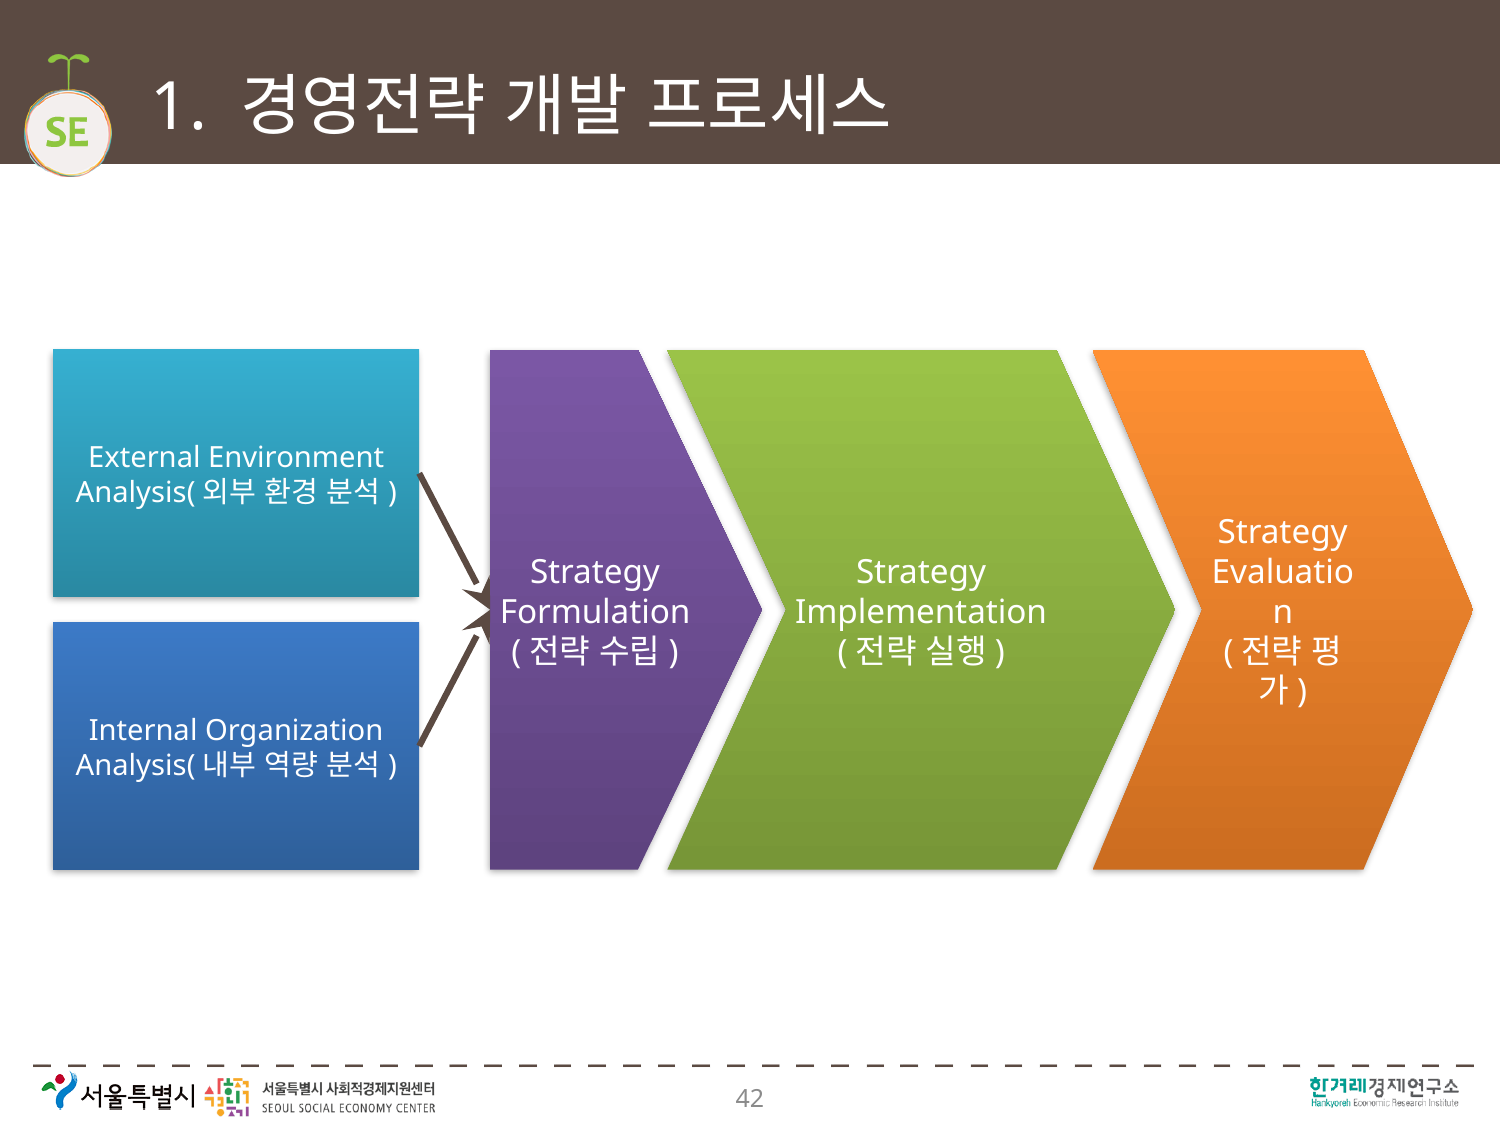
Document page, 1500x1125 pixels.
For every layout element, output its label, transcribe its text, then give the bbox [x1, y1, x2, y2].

text_box Strategy Evaluation (전략 평가) [1092, 349, 1474, 870]
title 1. 경영전략 개발 프로세스 [135, 45, 1463, 161]
text_box Strategy Formulation (전략 수립) [490, 349, 762, 870]
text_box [418, 609, 491, 747]
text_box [418, 473, 491, 609]
slide_number 42 [696, 1069, 804, 1125]
text_box External Environment Analysis(외부 환경 분석) [53, 349, 420, 597]
text_box Internal Organization Analysis(내부 역량 분석) [53, 622, 420, 870]
picture [0, 0, 1500, 1125]
text_box Strategy Implementation (전략 실행) [667, 349, 1176, 870]
